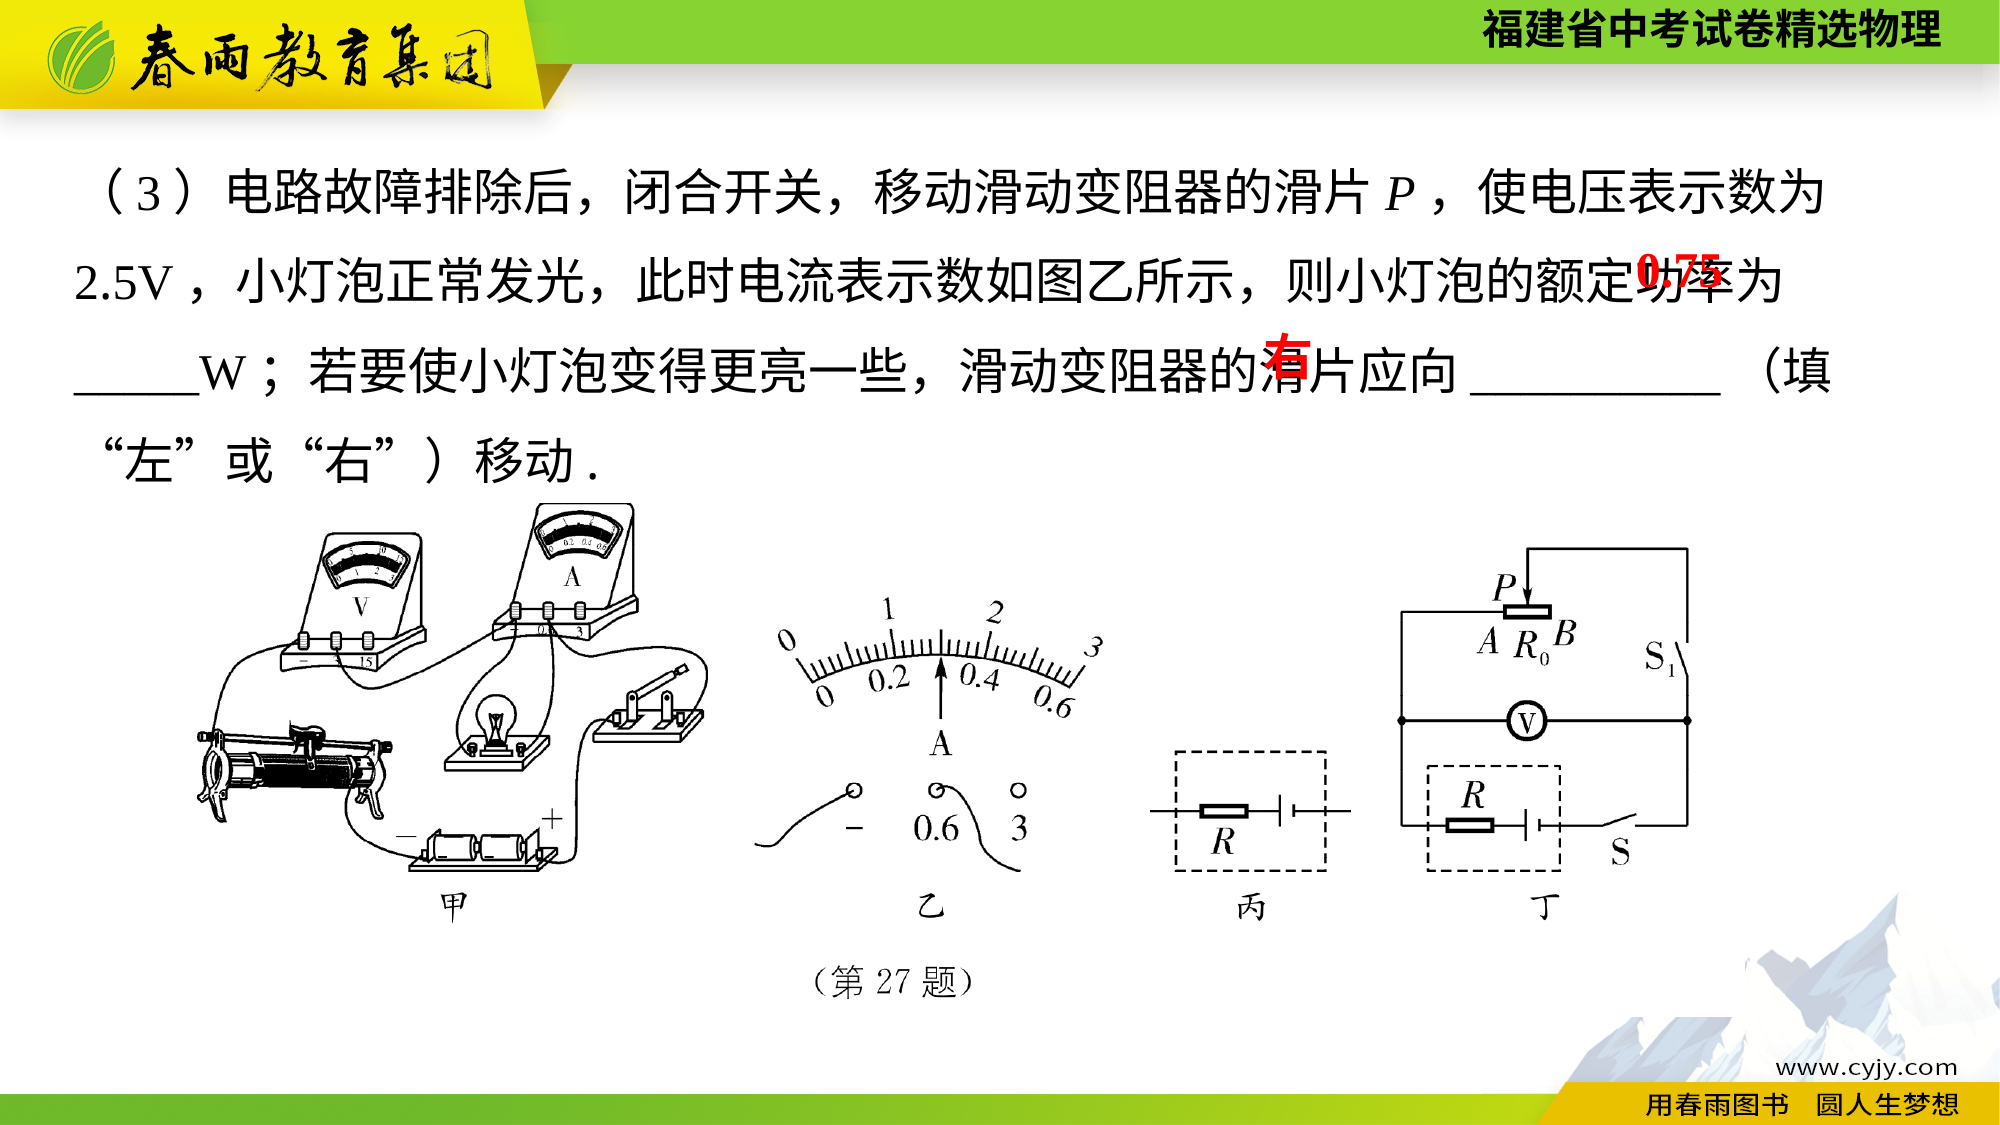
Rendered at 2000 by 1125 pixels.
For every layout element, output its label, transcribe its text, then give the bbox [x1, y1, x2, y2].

text_box 0.75 [1621, 230, 1801, 305]
text_box 右 [1248, 317, 1329, 393]
picture [0, 0, 2000, 1125]
list （3）电路故障排除后，闭合开关，移动滑动变阻器的滑片P，使电压表示数为2.5V，小灯泡正常发光，此时电流表示数如图乙所示，则小灯泡的额定功率为_____W；若要使小灯泡变得更亮一些，滑动变阻器的滑片应向__________（填“左”或“右”）移动. [59, 122, 1944, 490]
